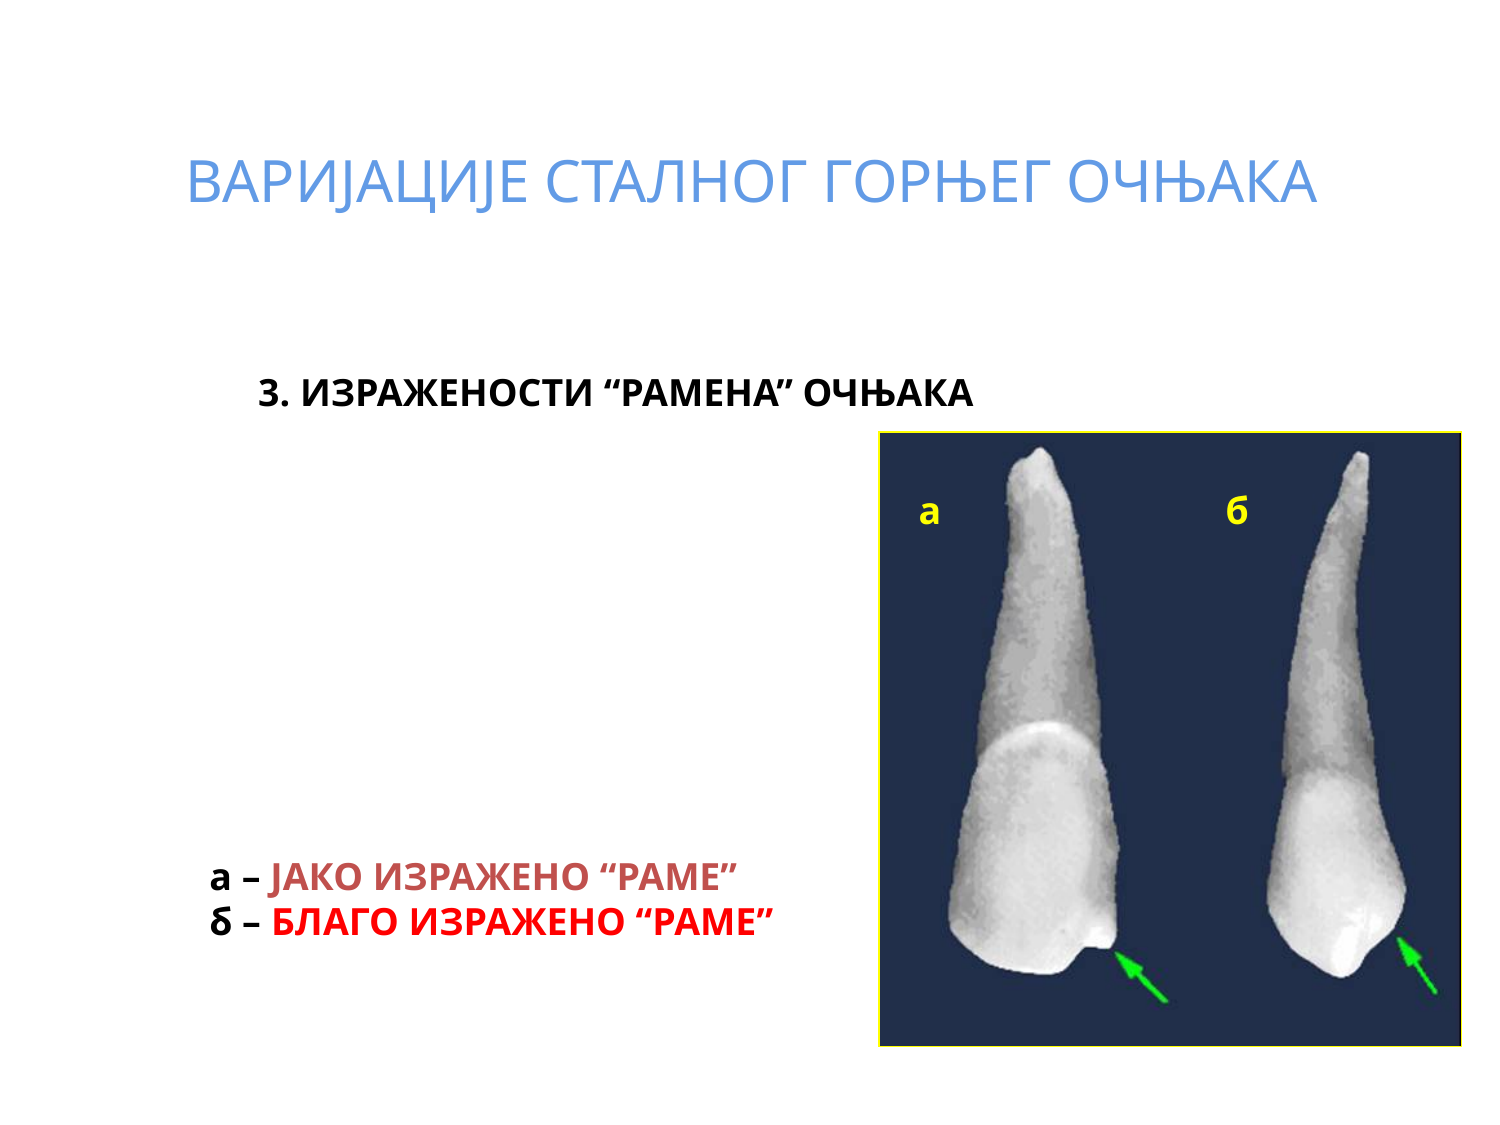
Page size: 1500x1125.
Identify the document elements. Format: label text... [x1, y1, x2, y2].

text_box a – ЈАКО ИЗРАЖЕНО “РАМЕ” б – БЛАГО ИЗРАЖЕНО “РАМЕ” [194, 846, 878, 951]
text_box 3. ИЗРАЖЕНОСТИ “РАМЕНА” ОЧЊАКА [243, 361, 990, 422]
picture [879, 432, 1461, 1046]
text_box ВАРИЈАЦИЈЕ СТАЛНОГ ГОРЊЕГ ОЧЊАКА [170, 137, 1333, 222]
